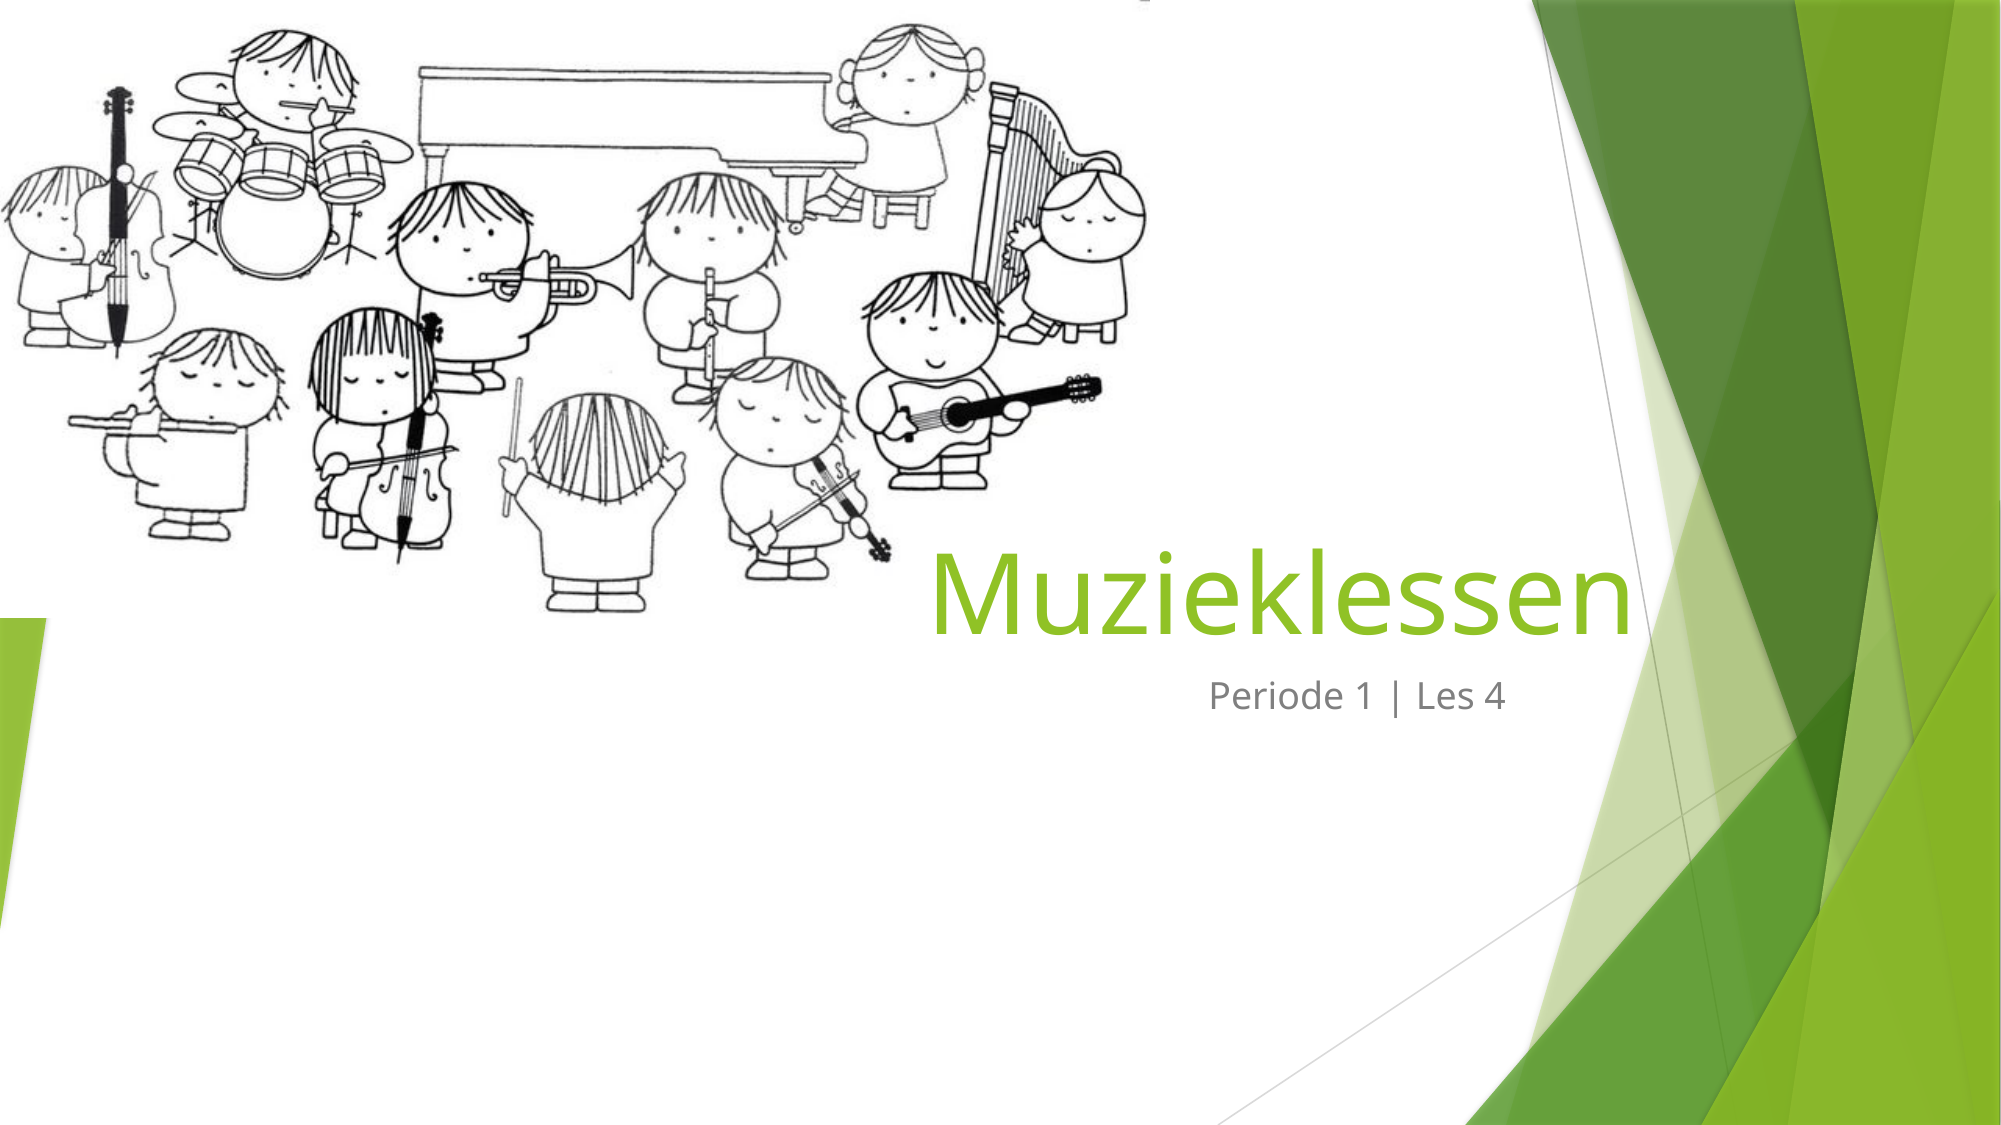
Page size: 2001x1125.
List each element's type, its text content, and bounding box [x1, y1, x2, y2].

subtitle Periode 1 | Les 4 [247, 664, 1522, 845]
title Muzieklessen [377, 394, 1653, 665]
picture [0, 0, 1151, 618]
